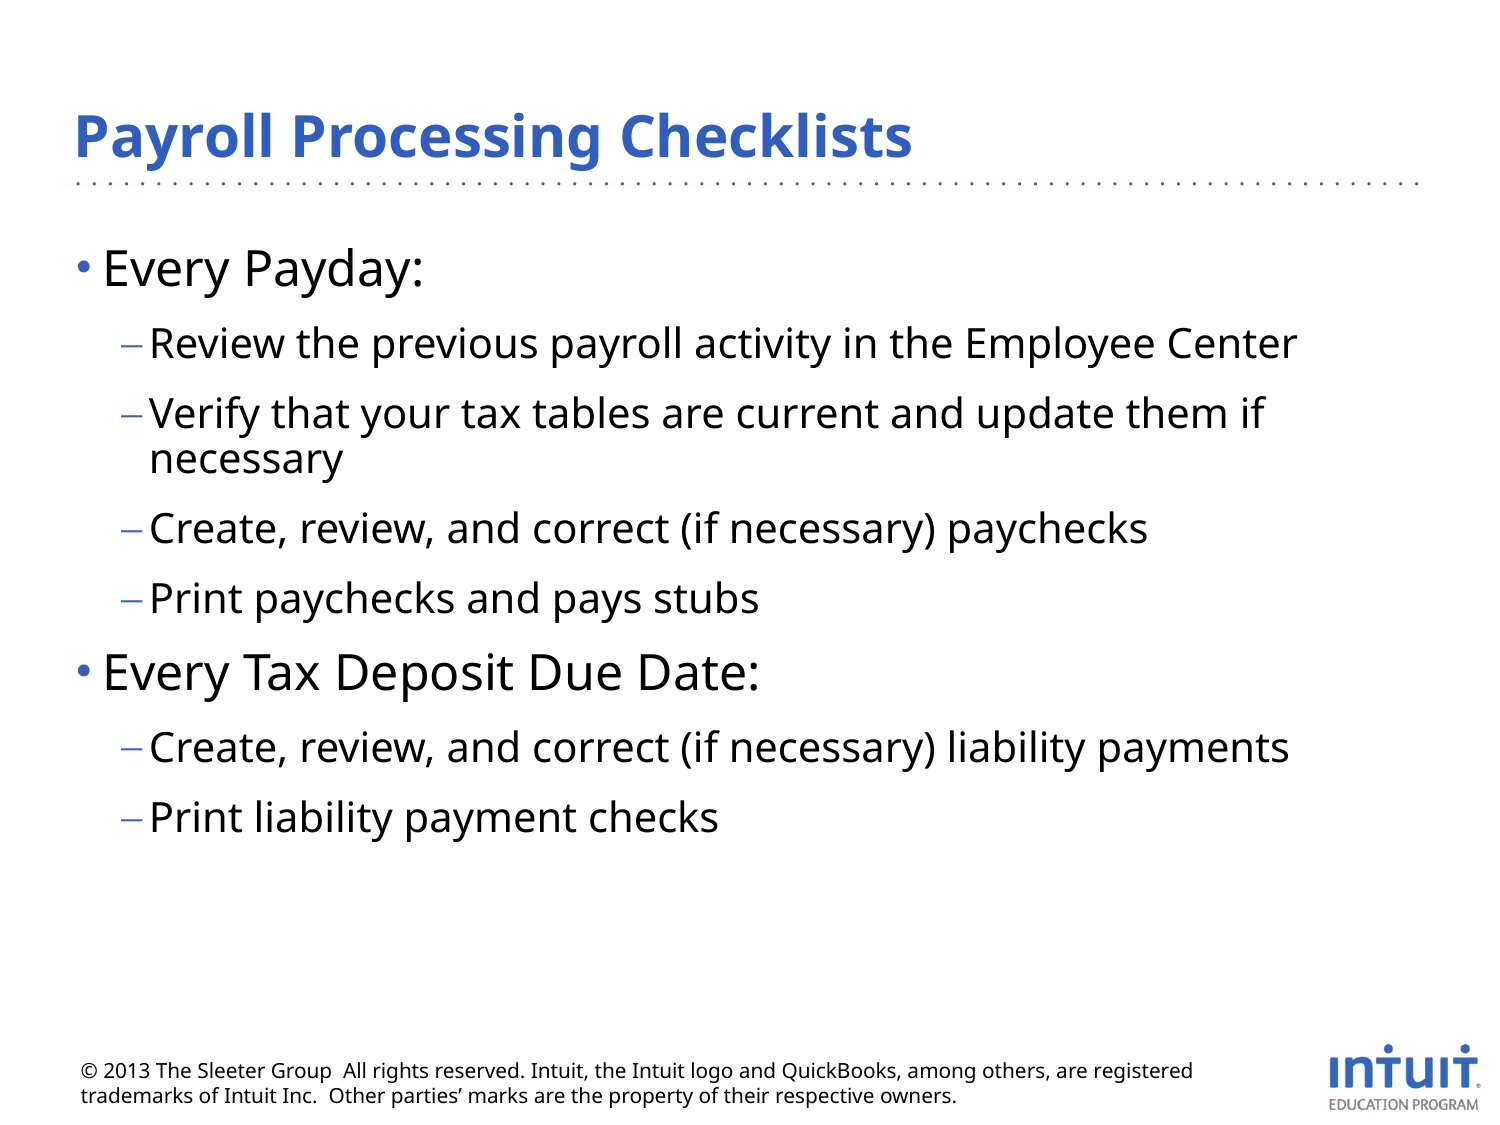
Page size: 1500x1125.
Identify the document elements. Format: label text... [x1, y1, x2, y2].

list Every Payday: Review the previous payroll activity in the Employee Center Verify that your tax tables are current and update them if necessary Create, review, and correct (if necessary) paychecks Print paychecks and pays stubs Every Tax Deposit Due Date: Create, review, and correct (if necessary) liability payments Print liability payment checks [75, 235, 1424, 1012]
picture [1325, 1039, 1485, 1116]
title Payroll Processing Checklists [73, 62, 1424, 169]
